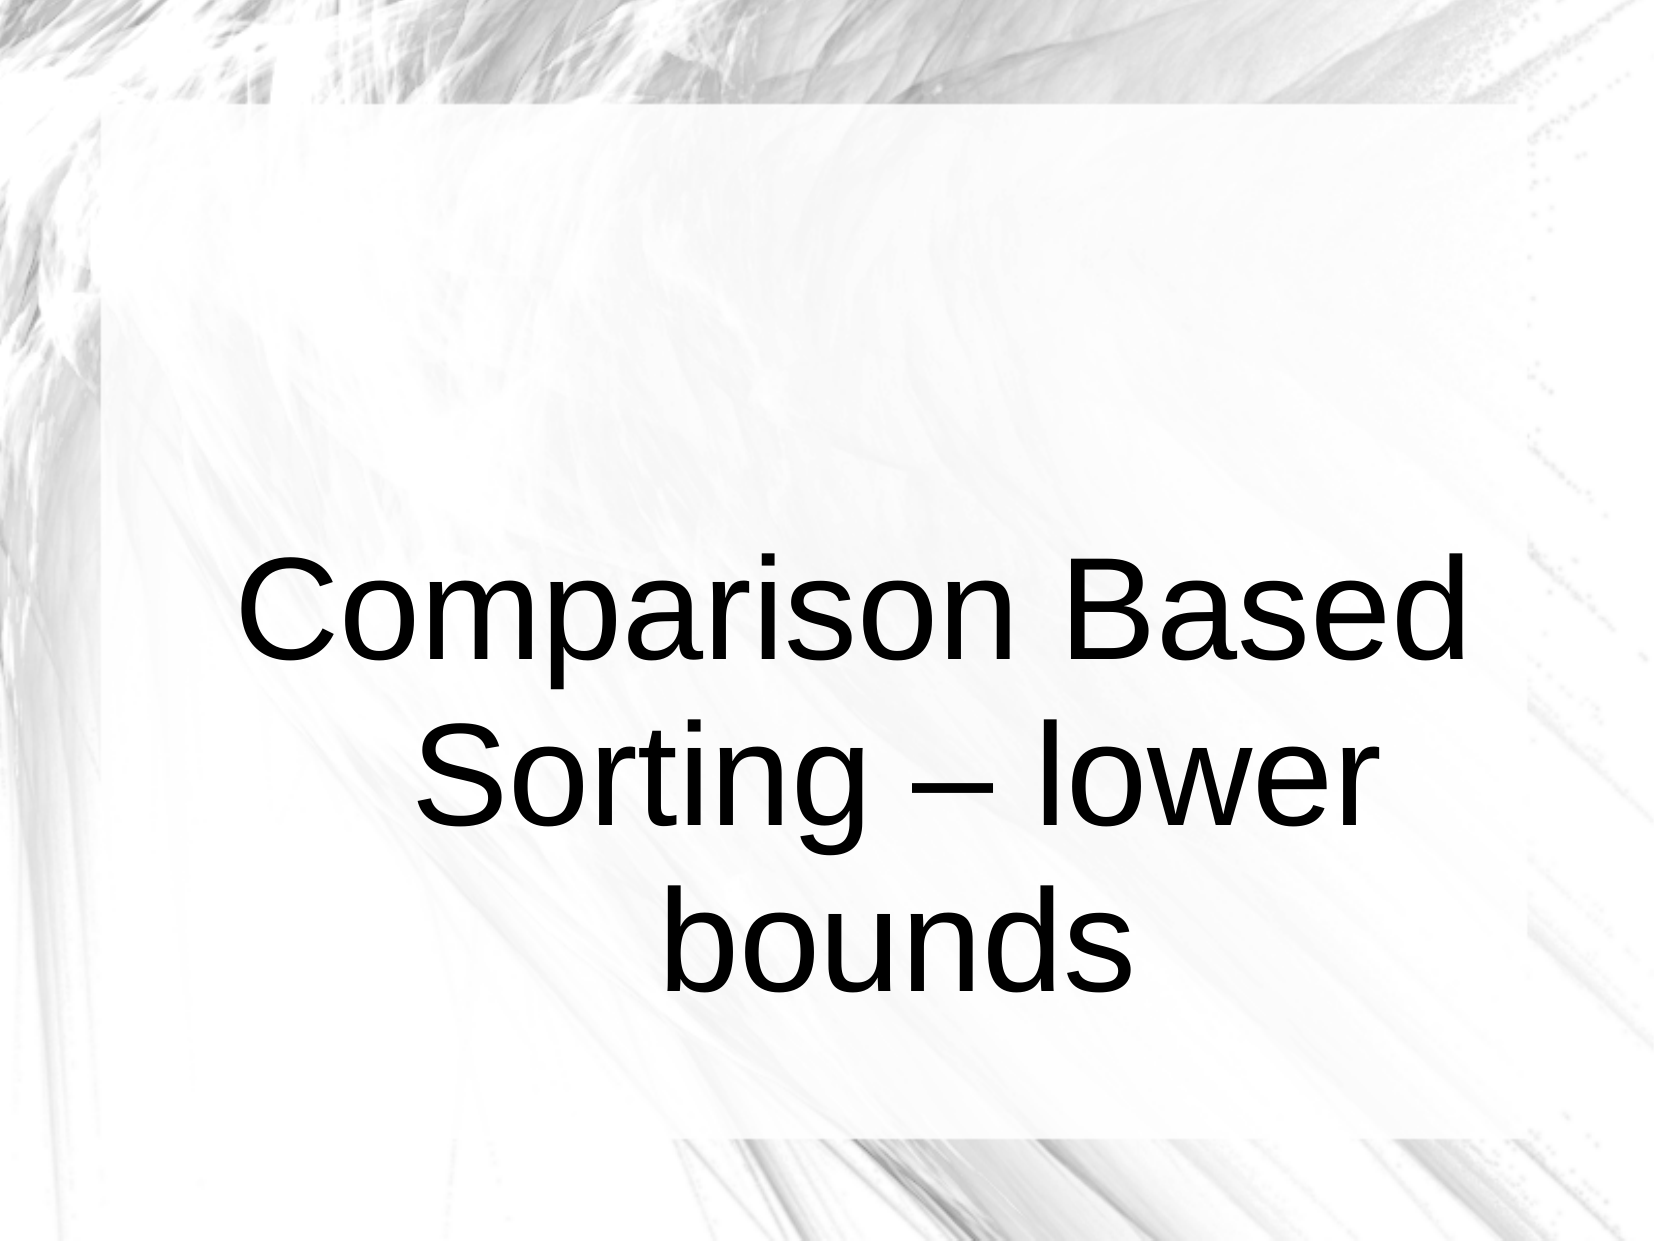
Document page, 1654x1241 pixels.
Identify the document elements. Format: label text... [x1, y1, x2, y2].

picture [0, 0, 1654, 1241]
list Comparison Based Sorting – lower bounds [118, 319, 1571, 1109]
